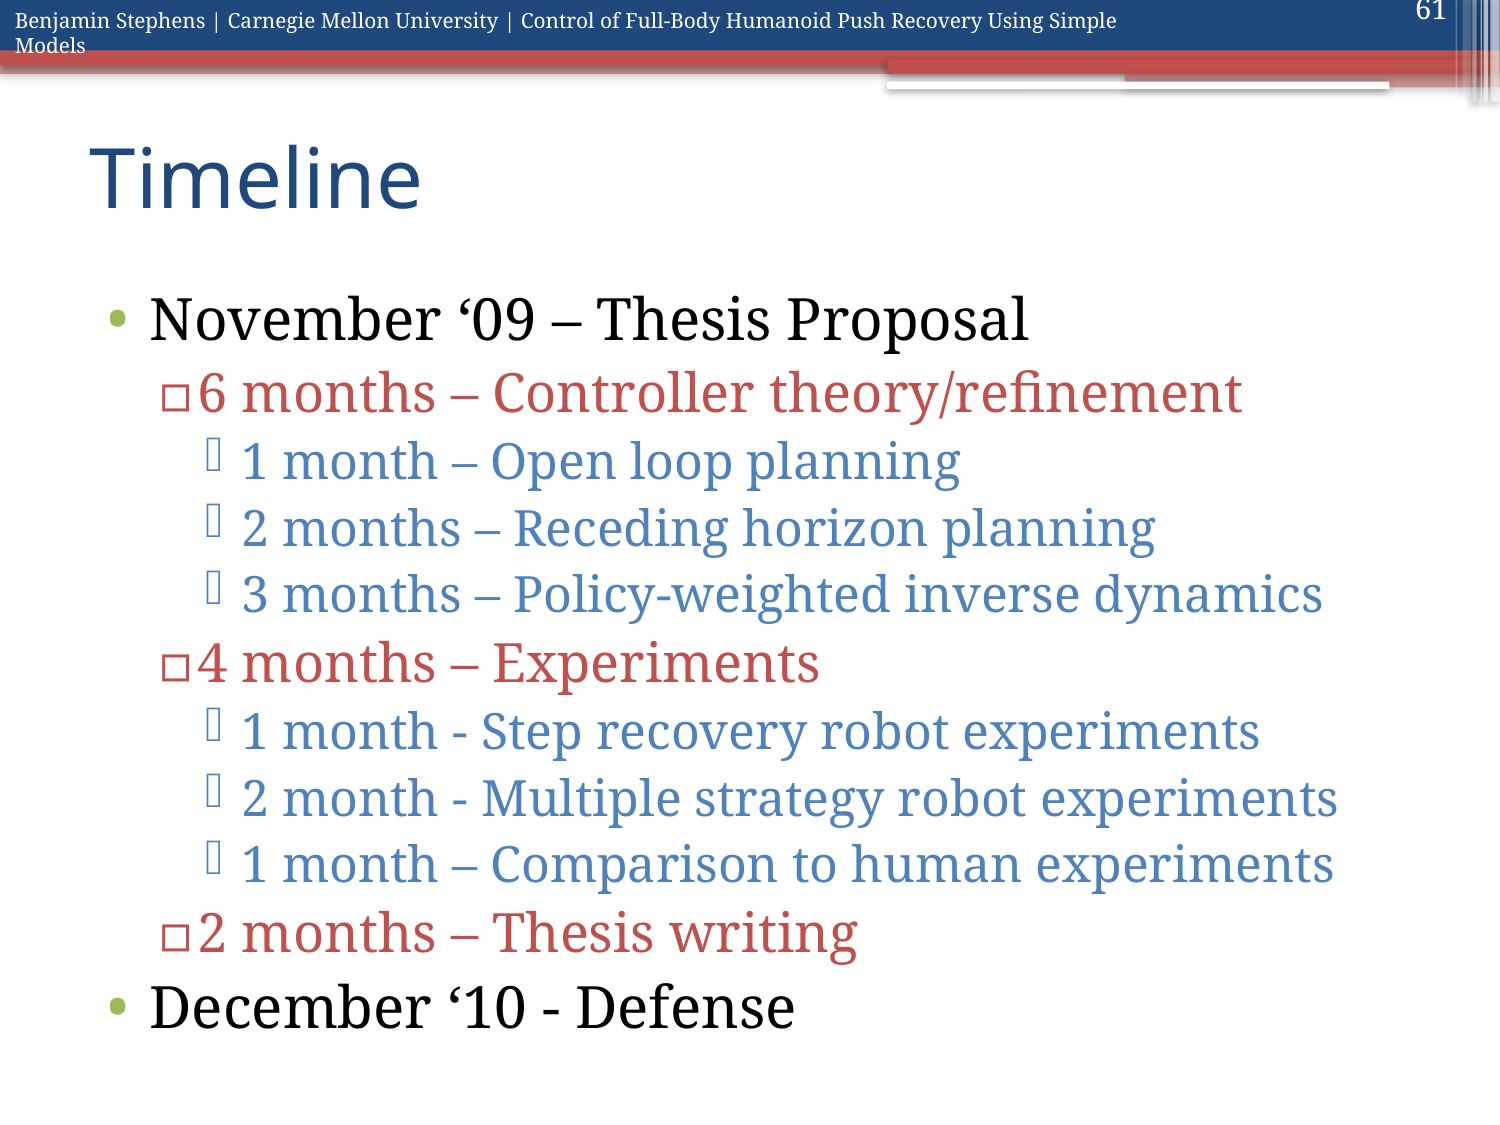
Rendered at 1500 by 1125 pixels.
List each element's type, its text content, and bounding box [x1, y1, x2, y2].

title Timeline [75, 87, 1425, 263]
slide_number 61 [1374, 0, 1463, 38]
list November ‘09 – Thesis Proposal 6 months – Controller theory/refinement 1 month – Open loop planning 2 months – Receding horizon planning 3 months – Policy-weighted inverse dynamics 4 months – Experiments 1 month - Step recovery robot experiments 2 month - Multiple strategy robot experiments 1 month – Comparison to human experiments 2 months – Thesis writing December ‘10 - Defense [75, 275, 1425, 1079]
